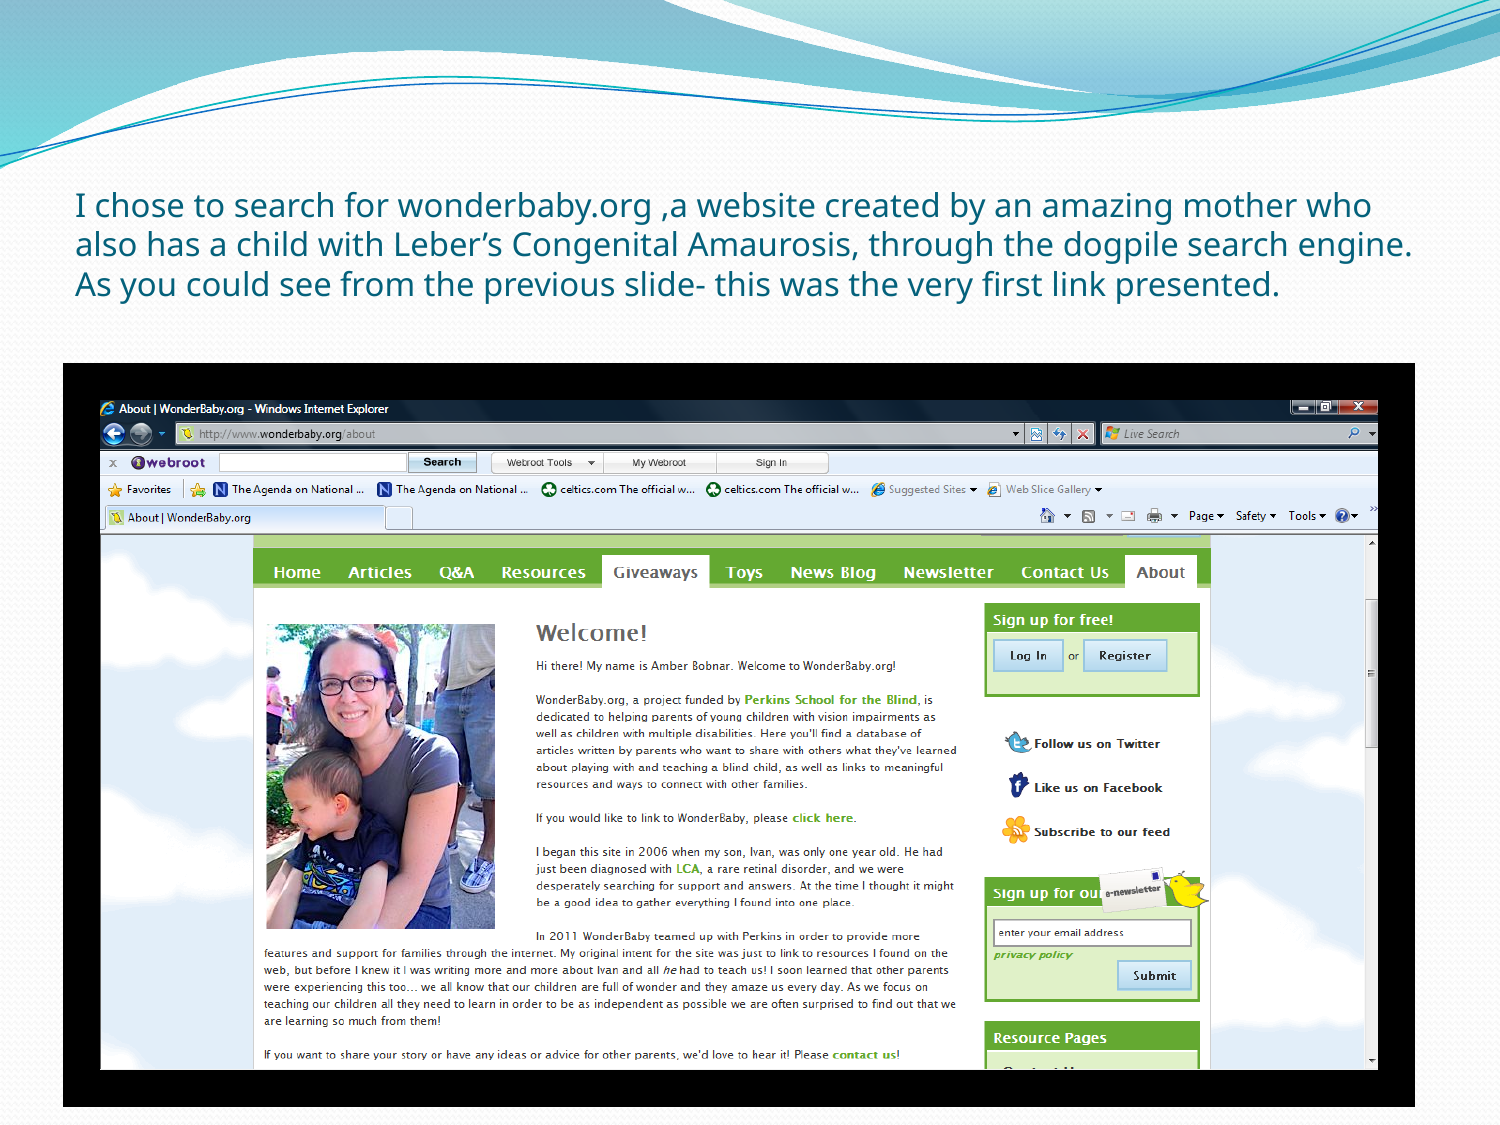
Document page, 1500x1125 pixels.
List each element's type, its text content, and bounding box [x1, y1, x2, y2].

title I chose to search for wonderbaby.org ,a website created by an amazing mother who also has a child with Leber’s Congenital Amaurosis, through the dogpile search engine. As you could see from the previous slide- this was the very first link presented. [75, 174, 1425, 303]
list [99, 399, 1378, 1071]
